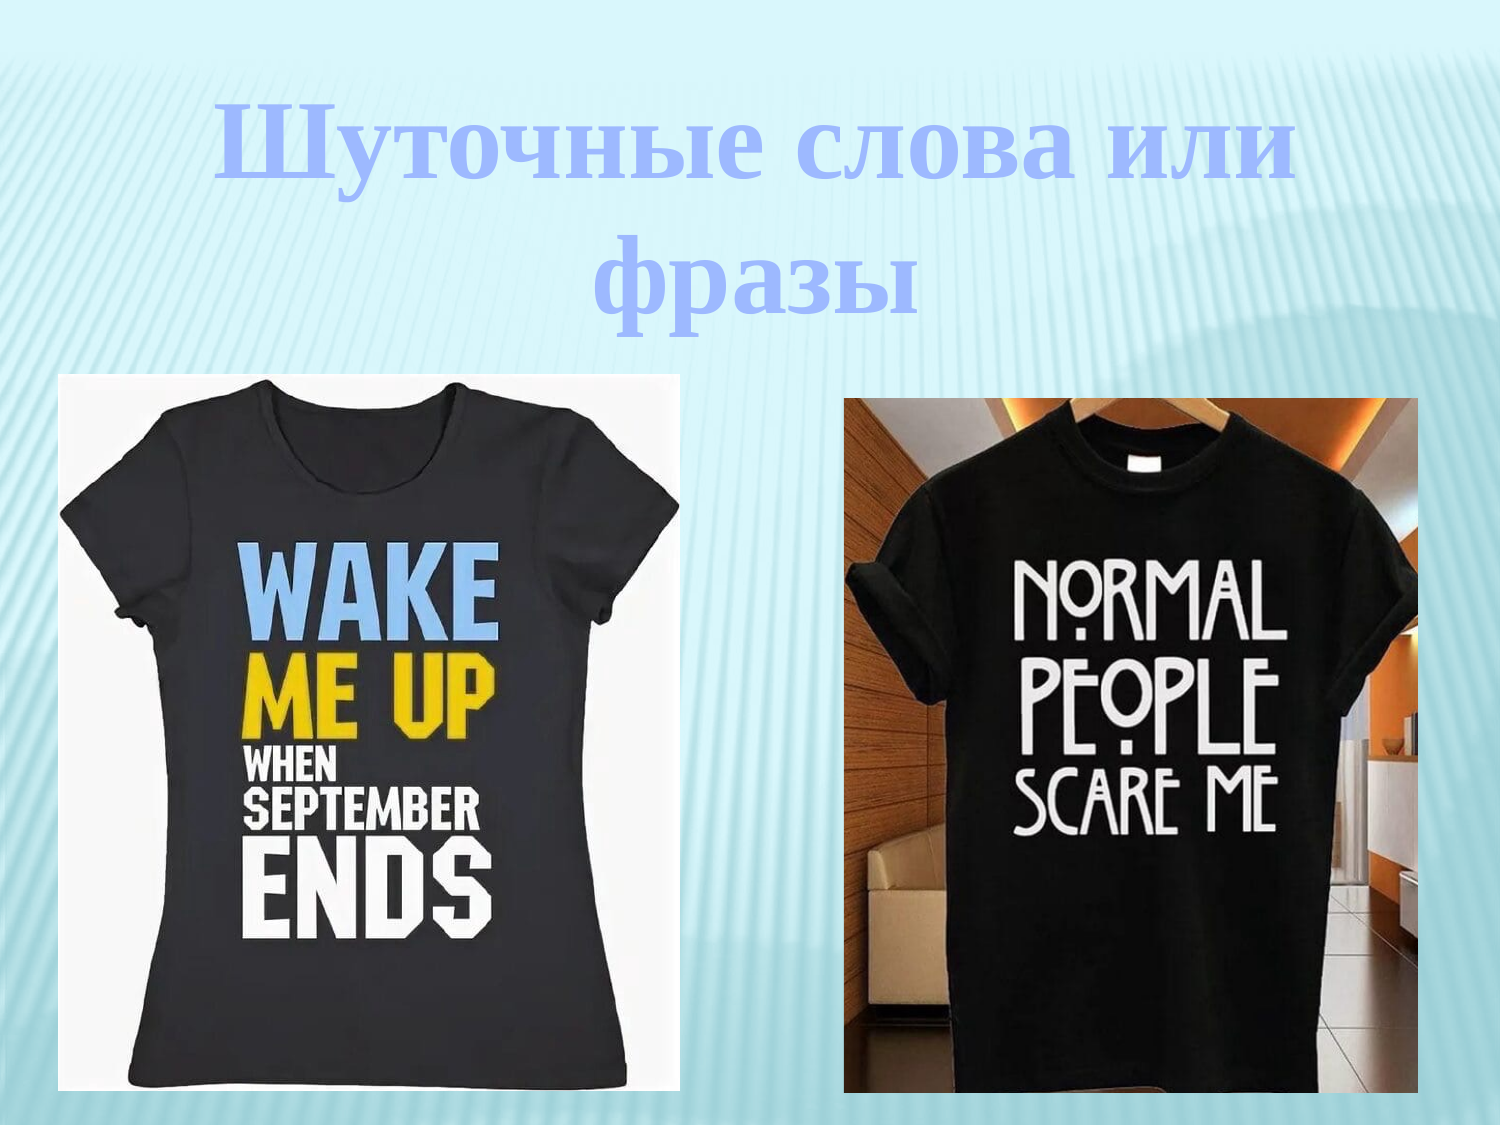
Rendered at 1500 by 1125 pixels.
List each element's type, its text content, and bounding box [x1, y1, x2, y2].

picture [843, 398, 1419, 1093]
text_box Шуточные слова или фразы [105, 58, 1407, 344]
picture [58, 374, 680, 1091]
